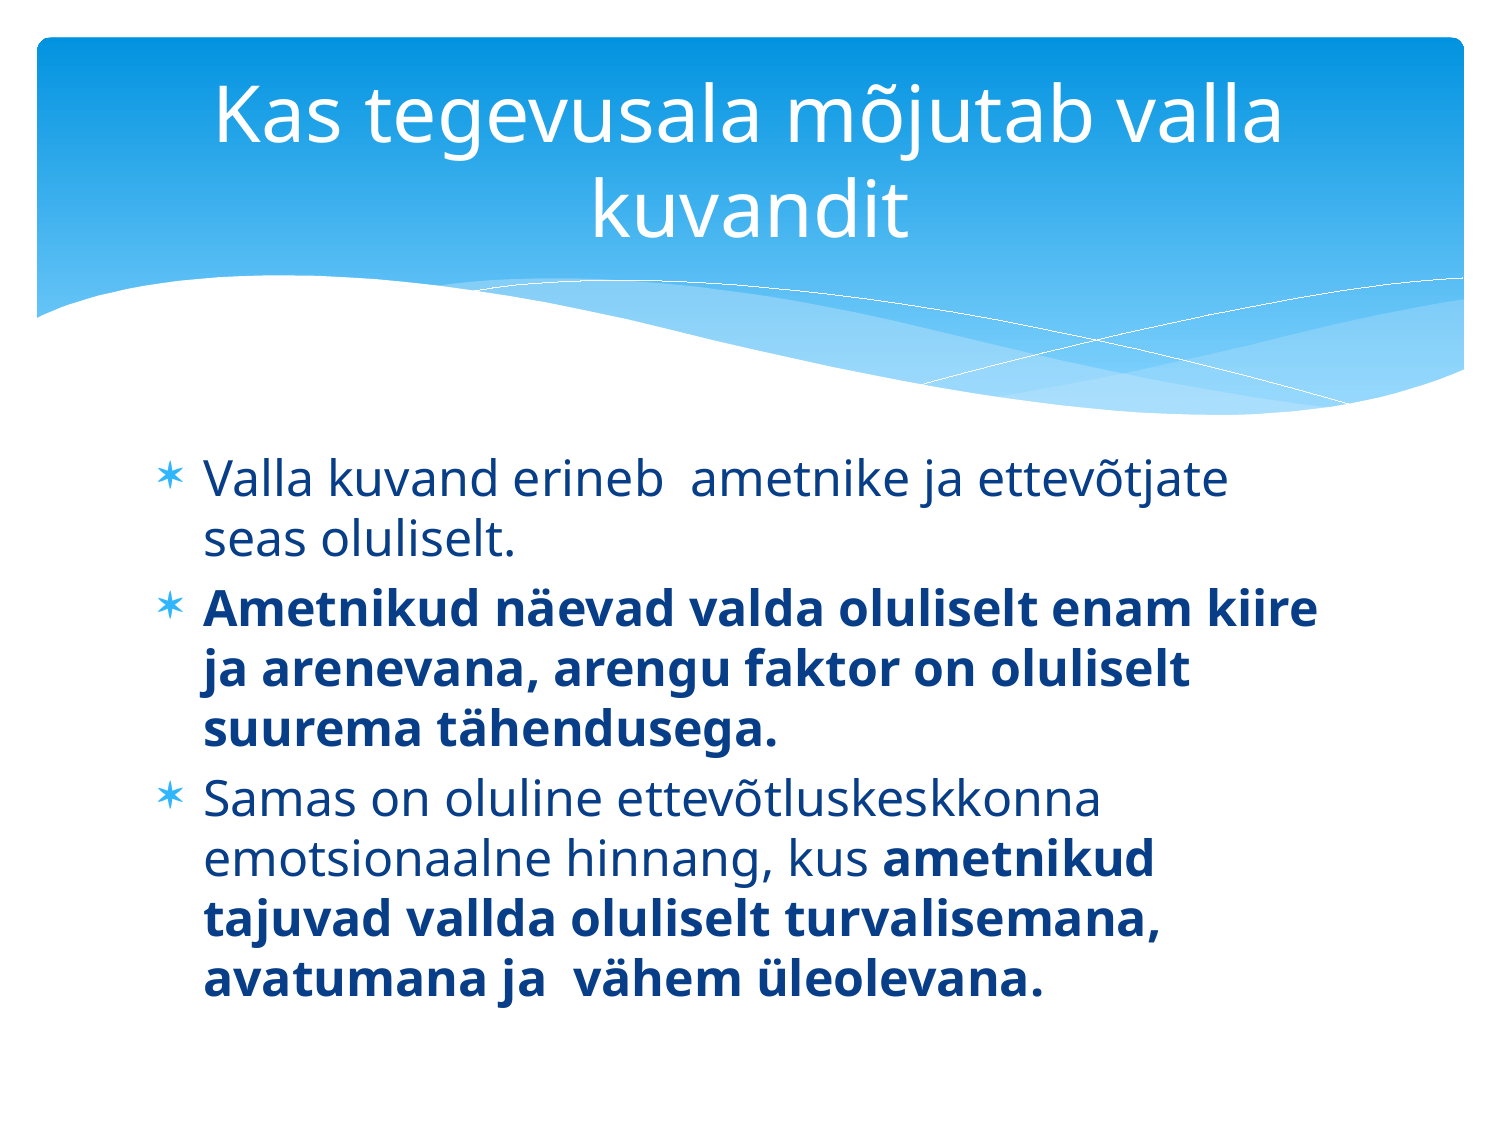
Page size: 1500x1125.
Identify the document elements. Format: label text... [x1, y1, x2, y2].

title Kas tegevusala mõjutab valla kuvandit [75, 55, 1425, 261]
list Valla kuvand erineb ametnike ja ettevõtjate seas oluliselt. Ametnikud näevad valda oluliselt enam kiire ja arenevana, arengu faktor on oluliselt suurema tähendusega. Samas on oluline ettevõtluskeskkonna emotsionaalne hinnang, kus ametnikud tajuvad vallda oluliselt turvalisemana, avatumana ja vähem üleolevana. [143, 438, 1359, 1005]
